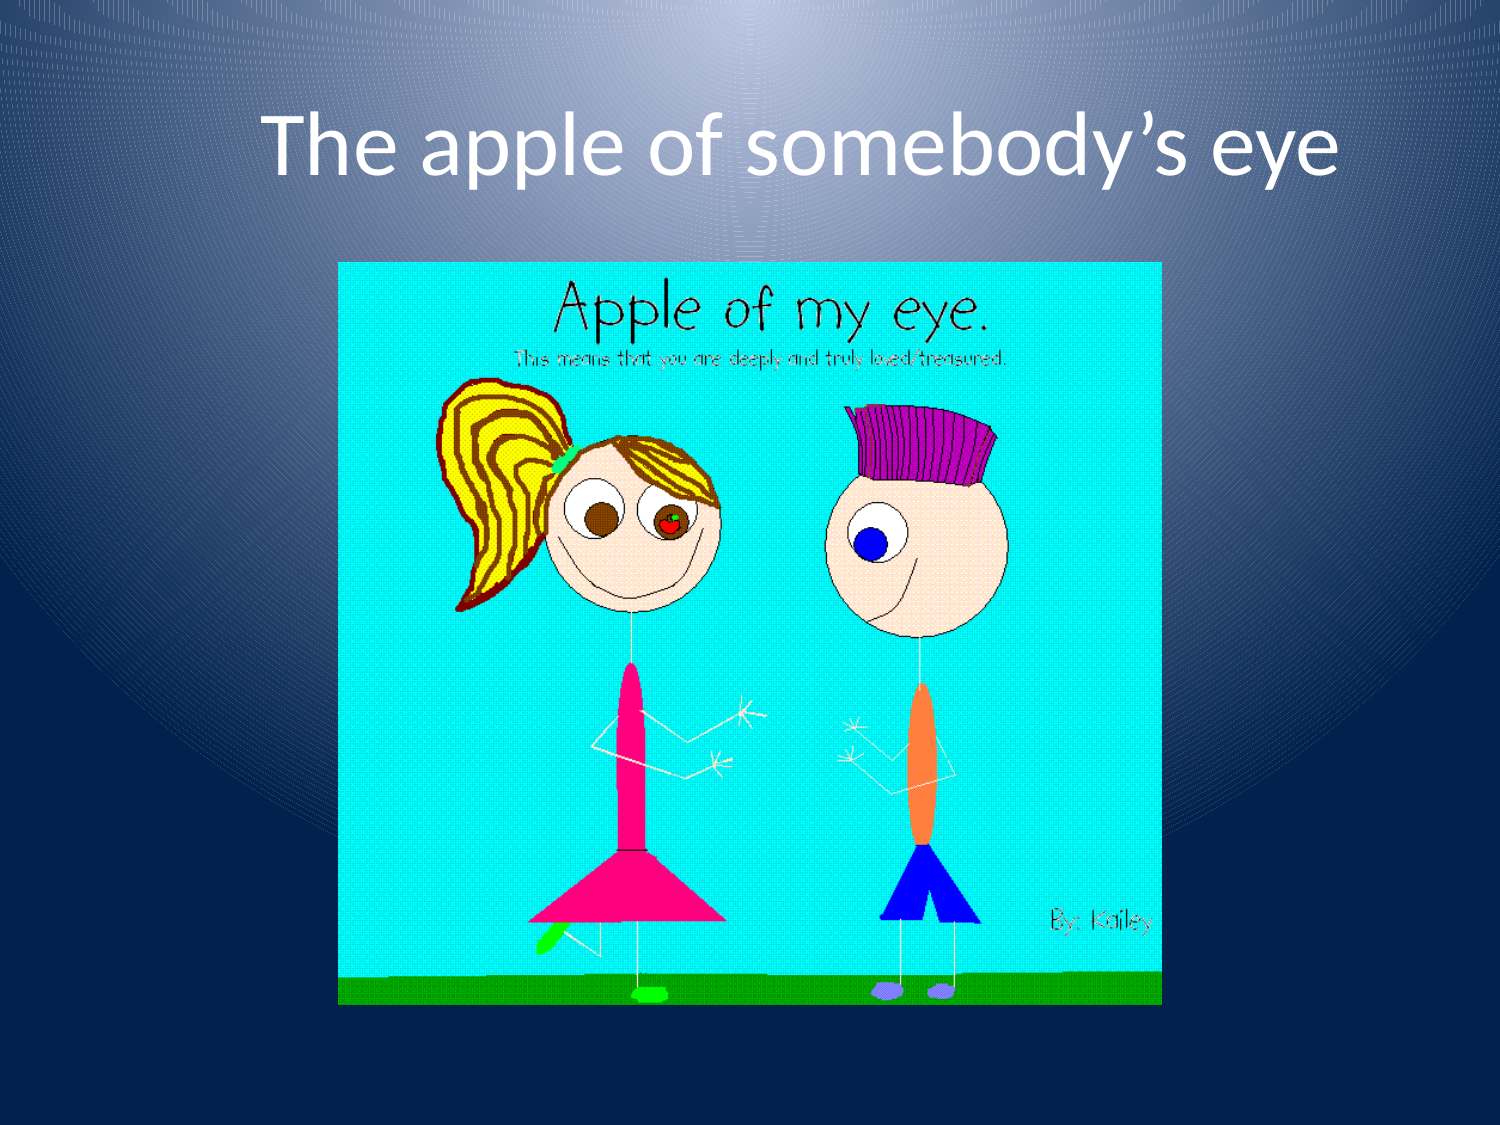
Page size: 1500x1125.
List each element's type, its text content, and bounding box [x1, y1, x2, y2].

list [338, 262, 1162, 1006]
title The apple of somebody’s eye [75, 45, 1425, 233]
